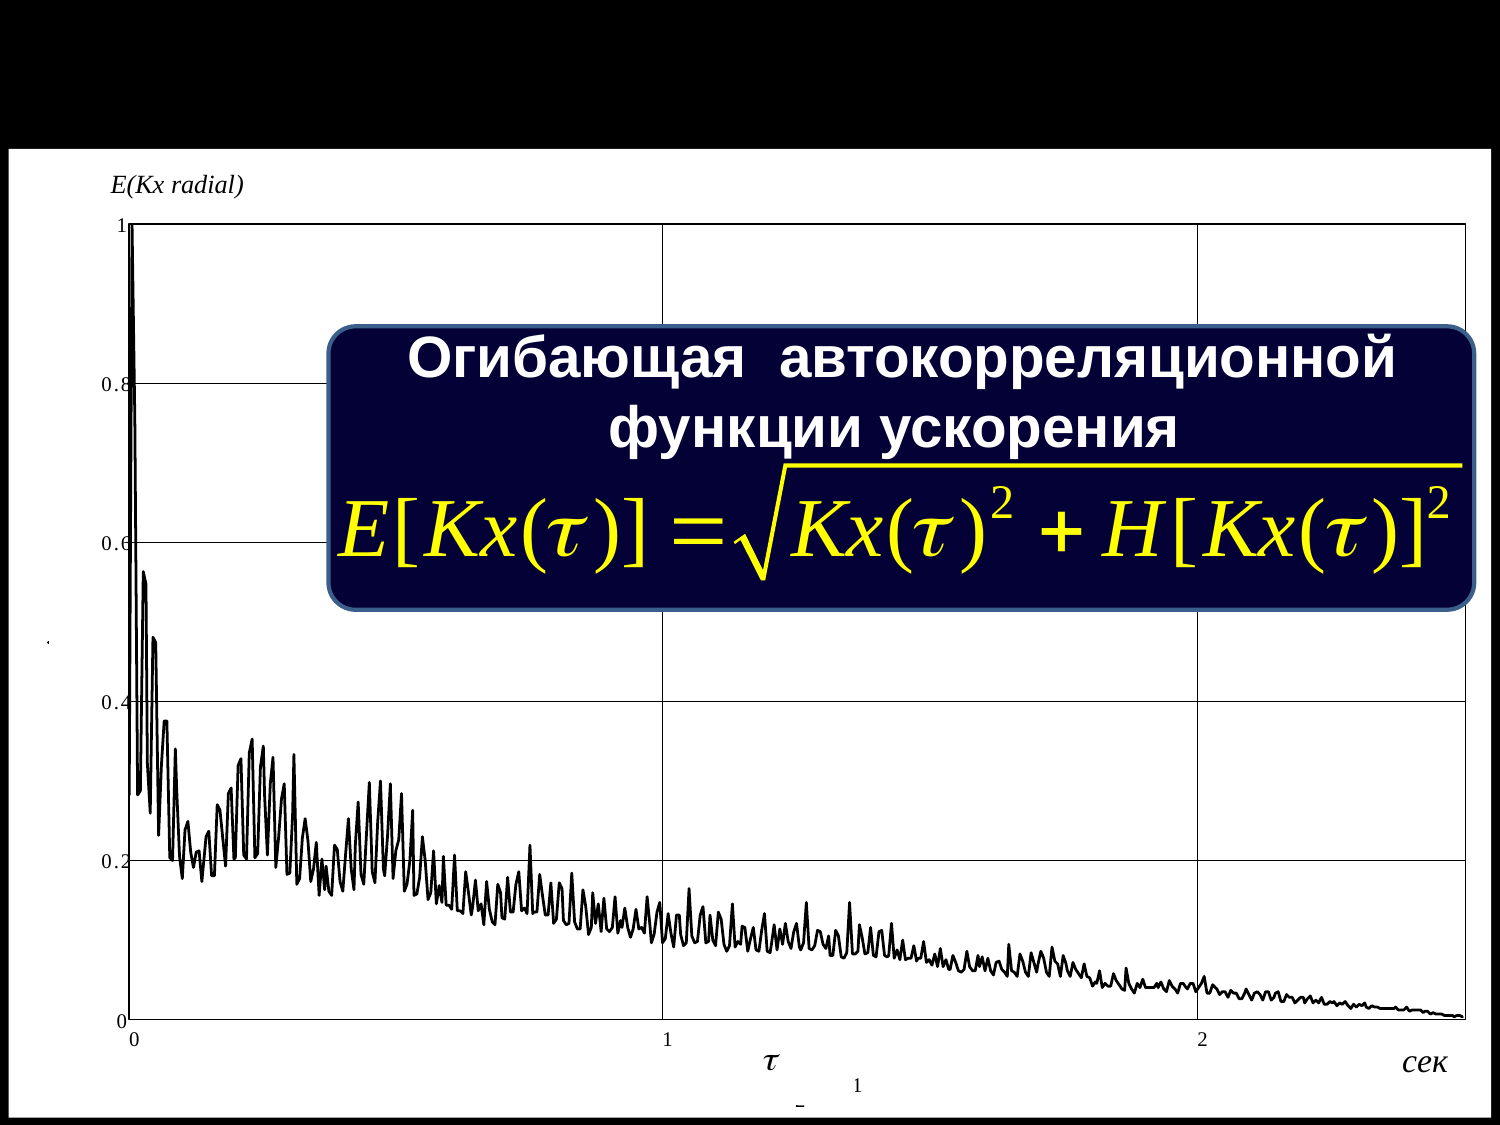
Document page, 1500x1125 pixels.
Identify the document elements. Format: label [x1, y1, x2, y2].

text_box [7, 147, 1493, 1120]
text_box [323, 444, 1483, 599]
text_box [29, 163, 1500, 1125]
